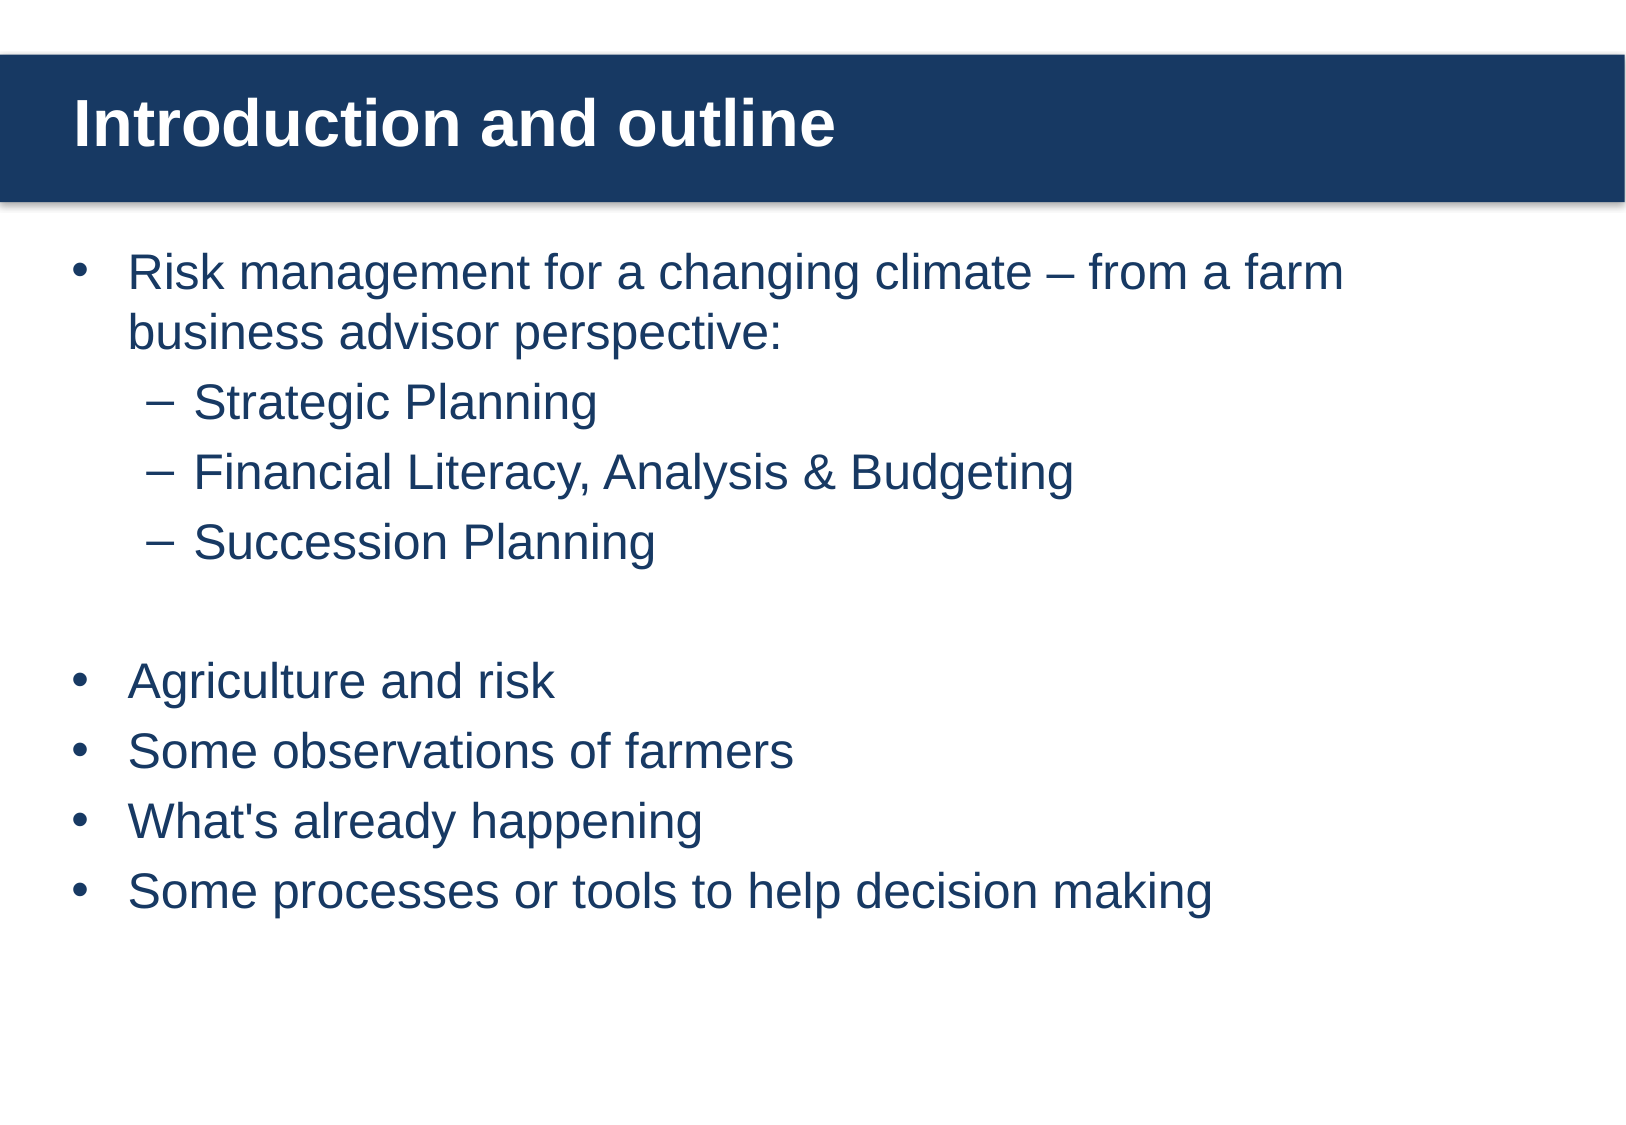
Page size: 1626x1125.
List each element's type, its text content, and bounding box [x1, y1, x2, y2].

list Risk management for a changing climate – from a farm business advisor perspective: Strategic Planning Financial Literacy, Analysis & Budgeting Succession Planning Agriculture and risk Some observations of farmers What's already happening Some processes or tools to help decision making [56, 231, 1564, 971]
title Introduction and outline [59, 72, 1567, 198]
